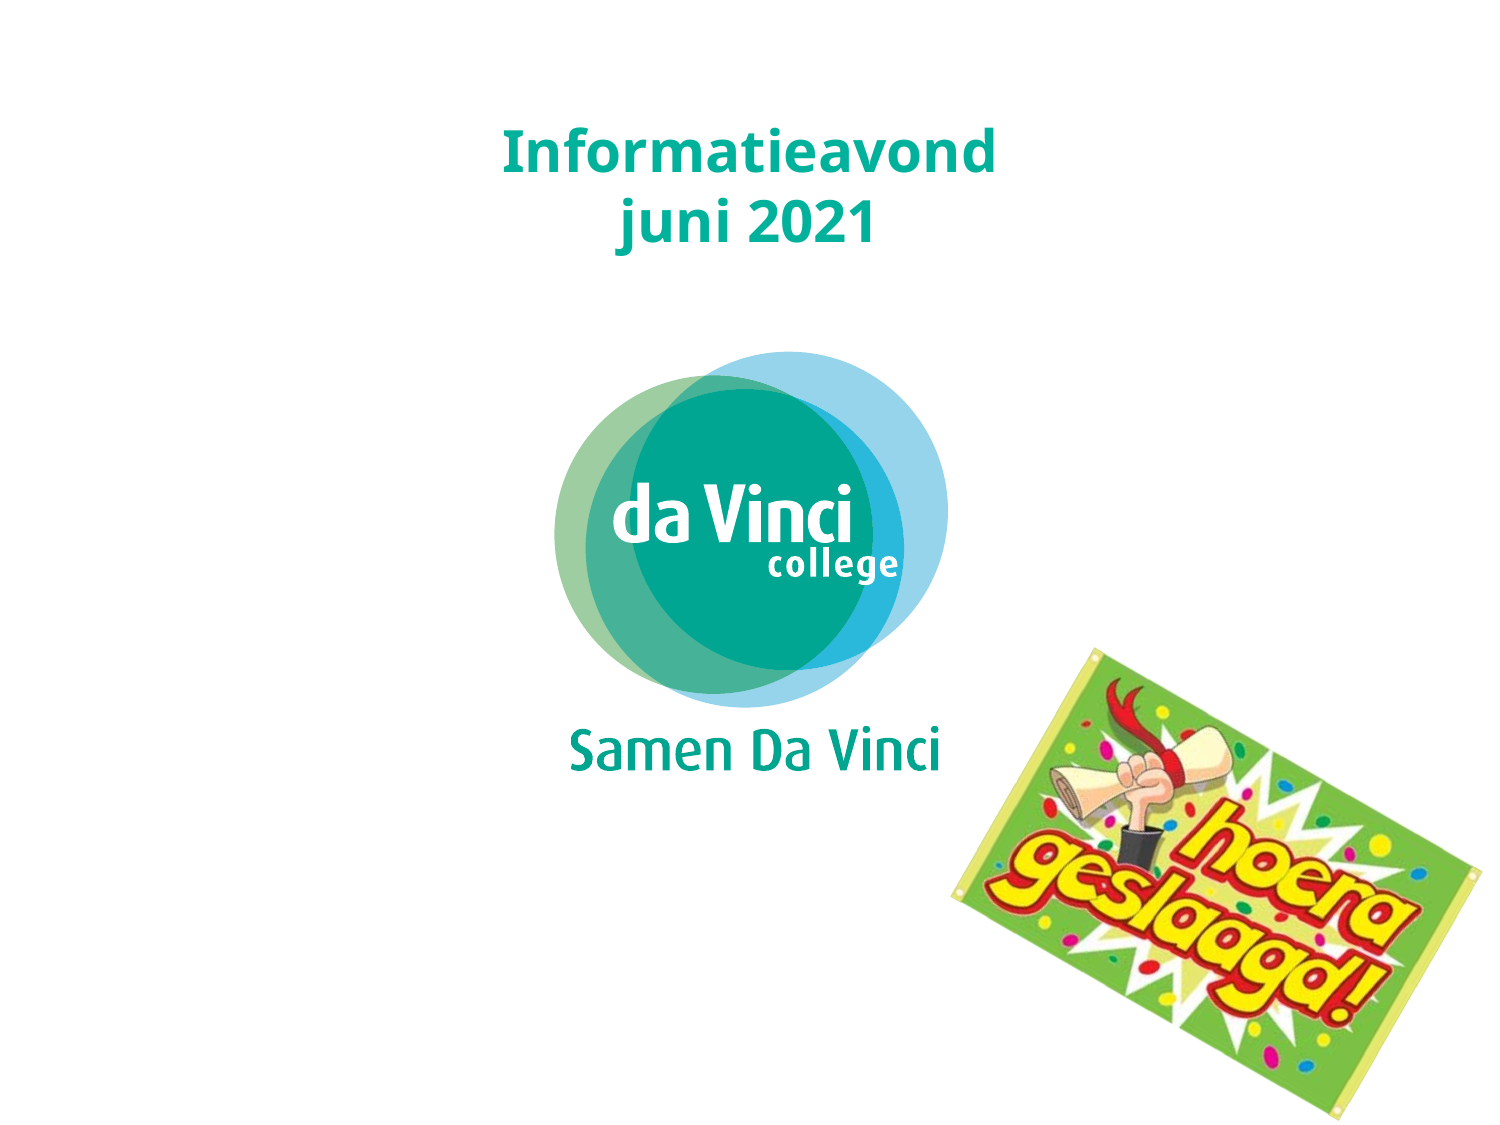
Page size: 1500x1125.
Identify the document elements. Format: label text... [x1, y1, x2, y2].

picture [951, 648, 1482, 1120]
title Informatieavond juni 2021 [75, 90, 1425, 278]
